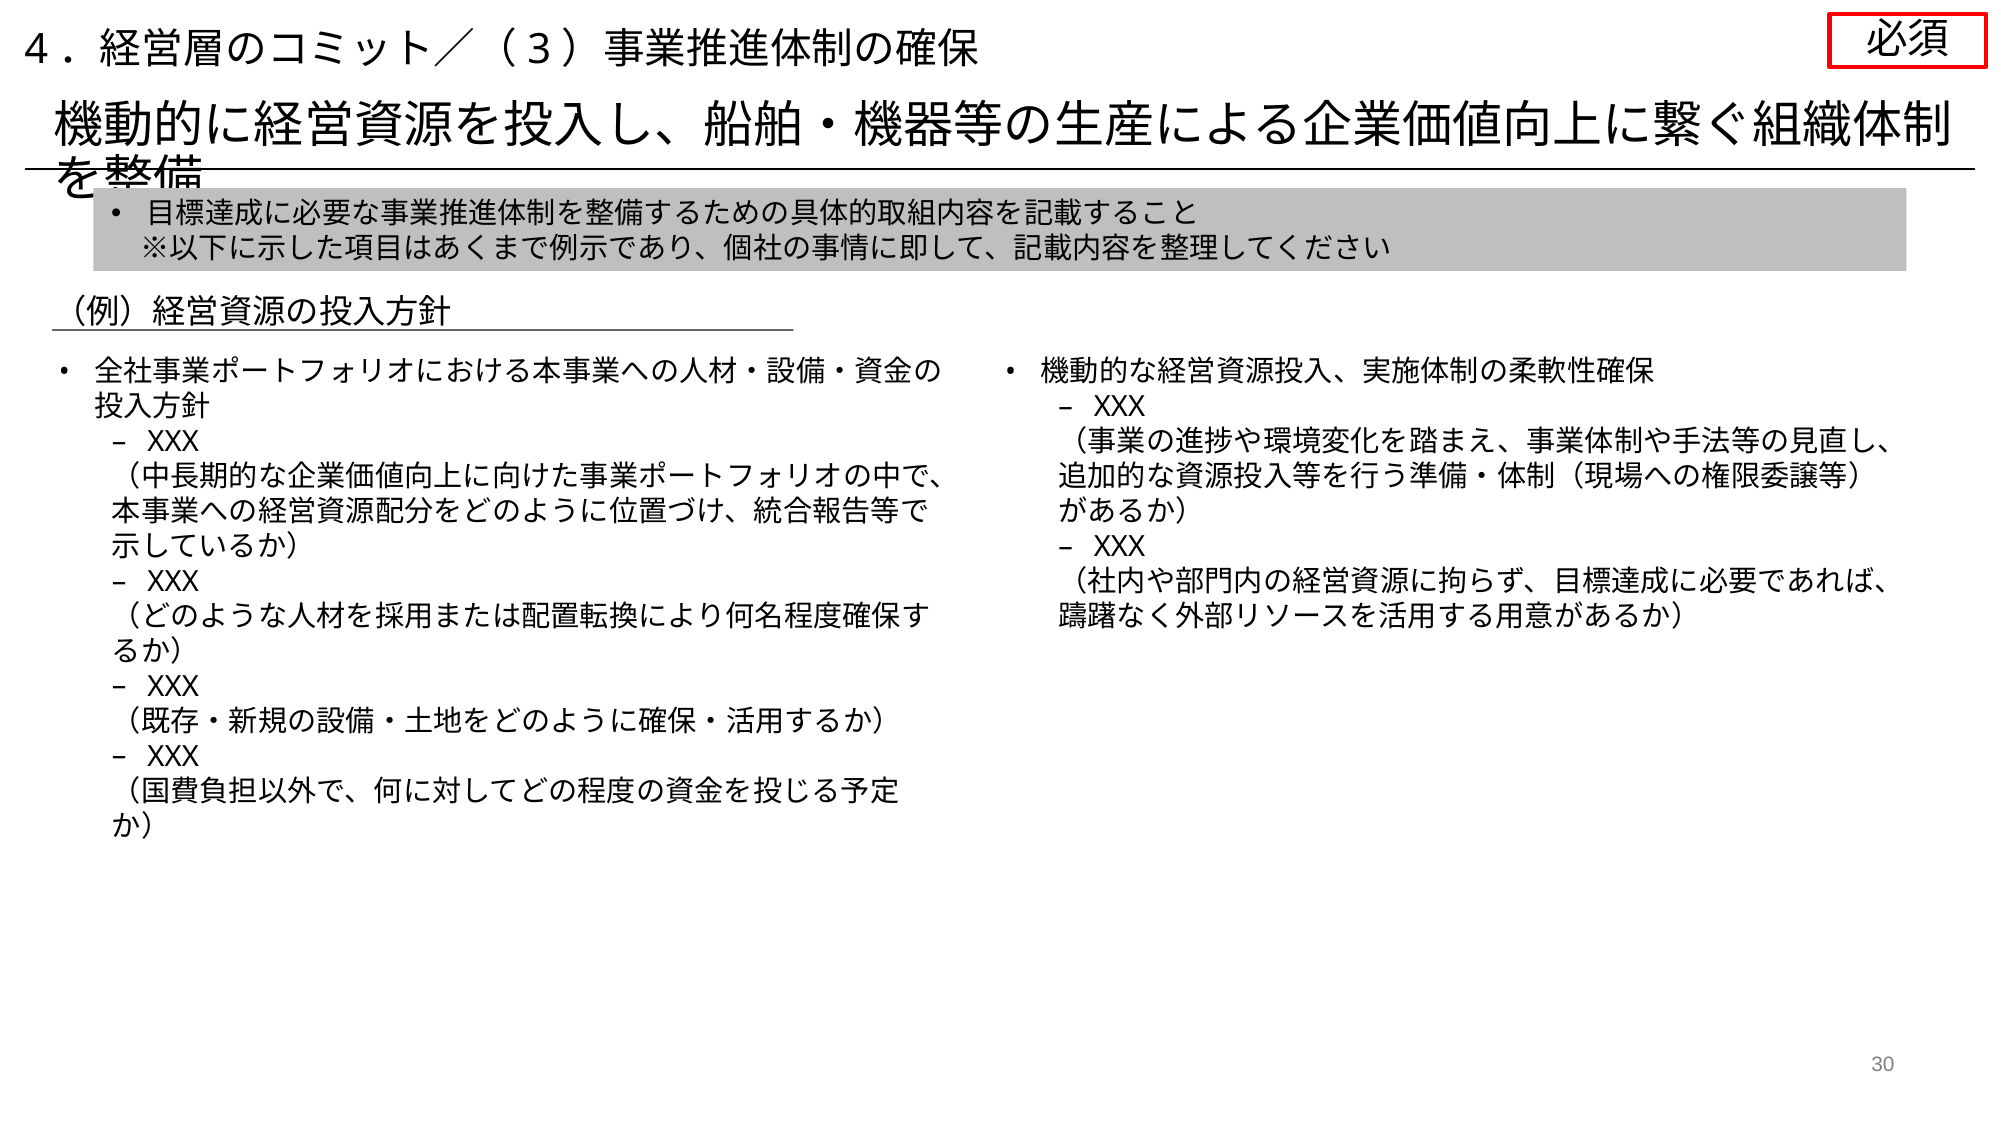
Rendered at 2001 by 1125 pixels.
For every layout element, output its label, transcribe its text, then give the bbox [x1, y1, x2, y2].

text_box 機動的な経営資源投入、実施体制の柔軟性確保 XXX （事業の進捗や環境変化を踏まえ、事業体制や手法等の見直し、追加的な資源投入等を行う準備・体制（現場への権限委譲等）があるか） XXX （社内や部門内の経営資源に拘らず、目標達成に必要であれば、躊躇なく外部リソースを活用する用意があるか） [987, 317, 1897, 1103]
text_box 必須 [1829, 13, 1986, 68]
text_box 全社事業ポートフォリオにおける本事業への人材・設備・資金の投入方針 XXX （中長期的な企業価値向上に向けた事業ポートフォリオの中で、本事業への経営資源配分をどのように位置づけ、統合報告等で示しているか） XXX （どのような人材を採用または配置転換により何名程度確保するか） XXX （既存・新規の設備・土地をどのように確保・活用するか） XXX （国費負担以外で、何に対してどの程度の資金を投じる予定か） [41, 317, 951, 1103]
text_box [52, 282, 794, 331]
text_box 目標達成に必要な事業推進体制を整備するための具体的取組内容を記載すること ※以下に示した項目はあくまで例示であり、個社の事情に即して、記載内容を整理してください [93, 188, 1907, 271]
text_box 機動的に経営資源を投入し、船舶・機器等の生産による企業価値向上に繋ぐ組織体制を整備 [53, 99, 1986, 208]
text_box 4．経営層のコミット／（3）事業推進体制の確保 [24, 28, 1974, 74]
